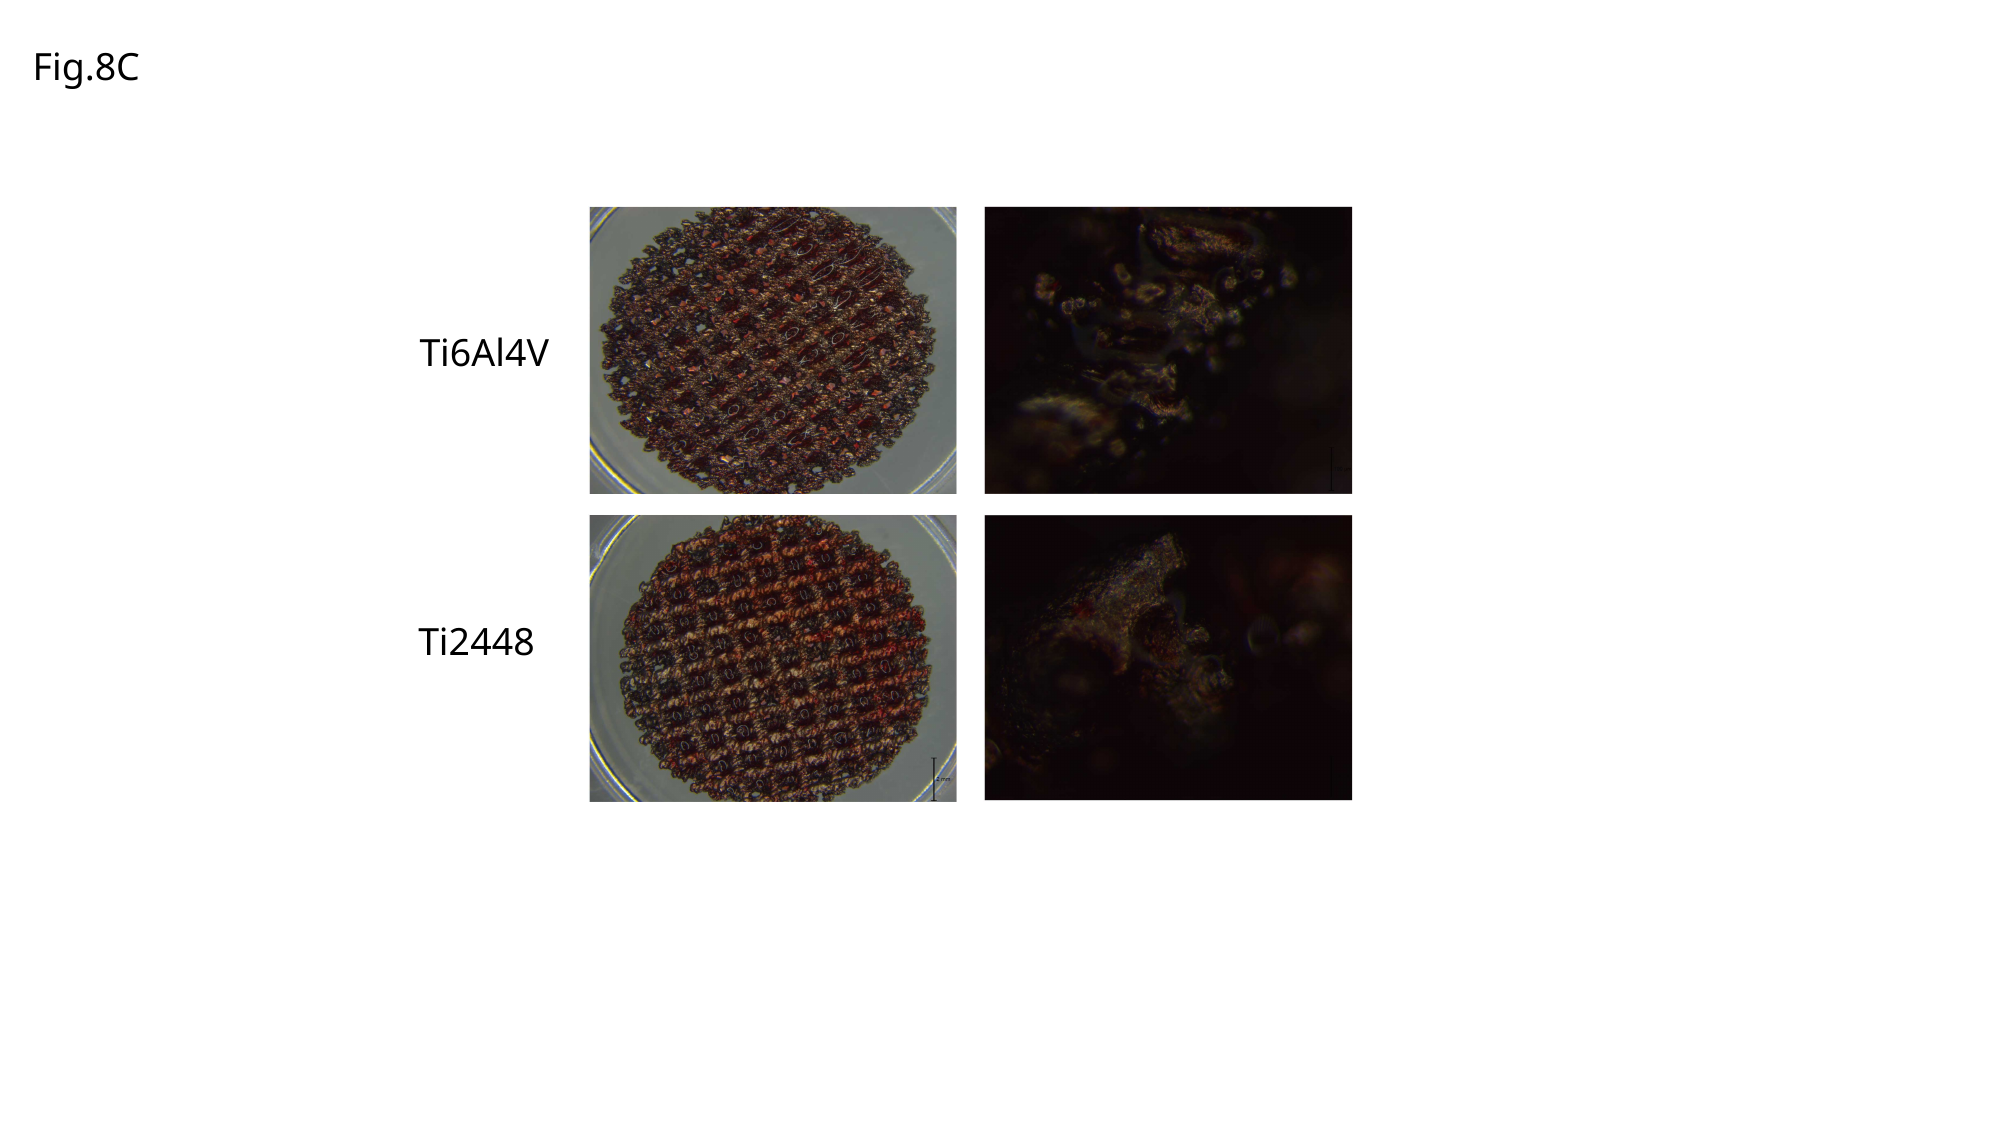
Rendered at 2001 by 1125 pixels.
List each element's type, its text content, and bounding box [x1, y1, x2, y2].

picture [983, 206, 1353, 494]
text_box Ti2448 [403, 610, 550, 670]
picture [983, 514, 1353, 802]
picture [588, 206, 957, 494]
text_box Fig.8C [17, 35, 155, 96]
picture [587, 514, 957, 802]
text_box Ti6Al4V [404, 321, 565, 381]
